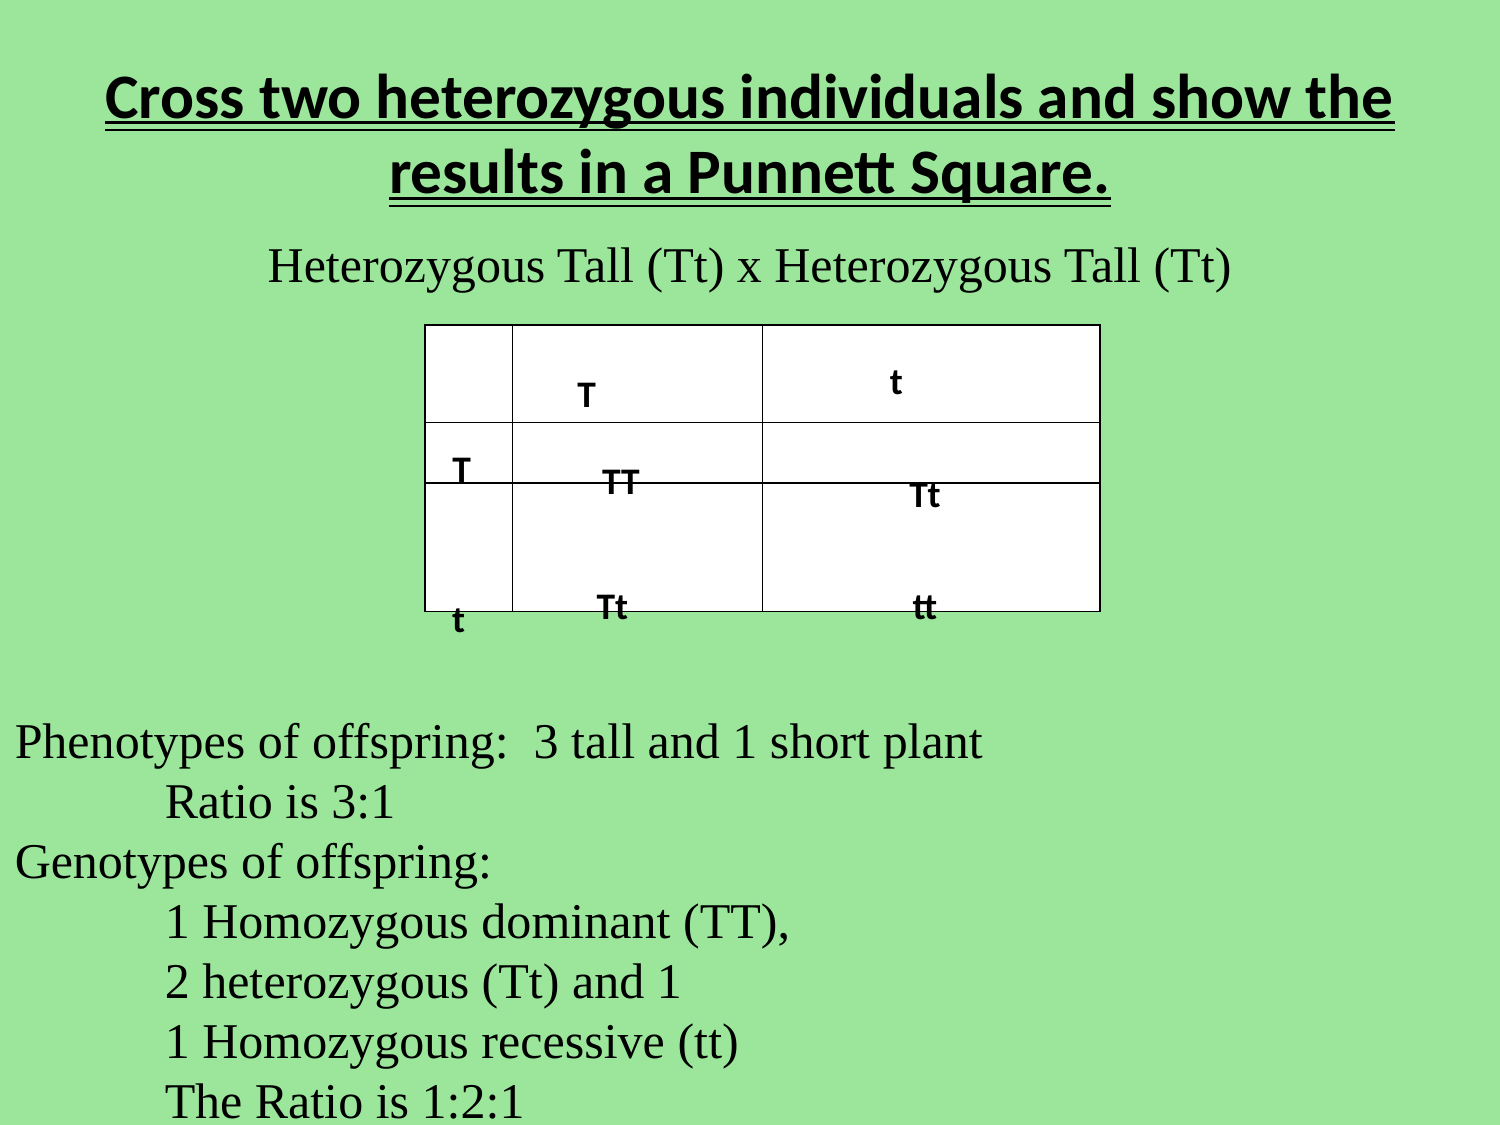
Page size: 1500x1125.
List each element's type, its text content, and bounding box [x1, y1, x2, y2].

table_cell [513, 423, 762, 482]
text_box tt [887, 574, 963, 635]
table_header [426, 326, 512, 422]
text_box T [437, 437, 488, 498]
text_box TT [587, 449, 663, 510]
text_box t [437, 587, 500, 648]
table_cell [426, 423, 512, 482]
text_box Tt [574, 574, 650, 635]
text_box Tt [862, 462, 988, 523]
table_header [513, 326, 762, 422]
table_cell [513, 484, 762, 611]
table_cell [763, 484, 1099, 611]
table_cell [763, 423, 1099, 482]
text_box t [874, 349, 950, 410]
text_box Phenotypes of offspring: 3 tall and 1 short plant Ratio is 3:1 Genotypes of offspring: 1 Homozygous dominant (TT), 2 heterozygous (Tt) and 1 1 Homozygous recessive (tt) The Ratio is 1:2:1 [0, 700, 1463, 1125]
table_header [763, 326, 1099, 422]
text_box Heterozygous Tall (Tt) x Heterozygous Tall (Tt) [149, 224, 1350, 300]
title Cross two heterozygous individuals and show the results in a Punnett Square. [75, 45, 1425, 300]
text_box T [562, 362, 625, 423]
table_cell [426, 484, 512, 611]
